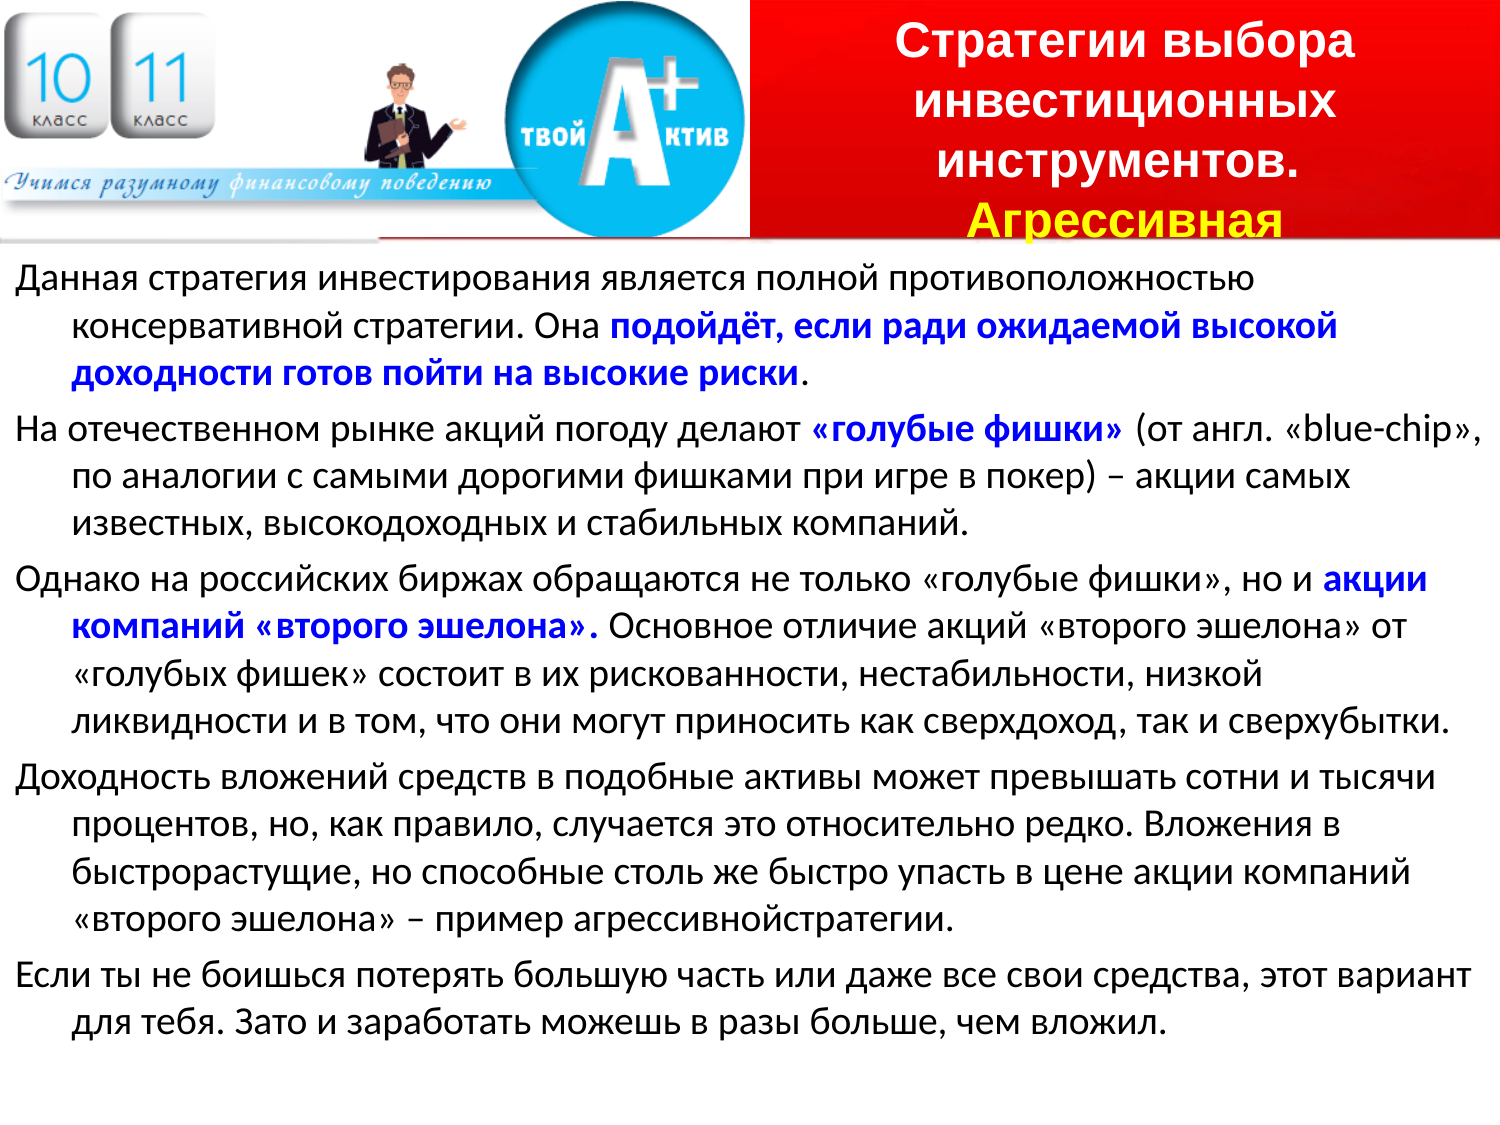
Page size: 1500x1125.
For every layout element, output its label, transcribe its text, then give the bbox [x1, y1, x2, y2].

list Данная стратегия инвестирования является полной противоположностью консервативной стратегии. Она подойдёт, если ради ожидаемой высокой доходности готов пойти на высокие риски. На отечественном рынке акций погоду делают «голубые фишки» (от англ. «blue-chip», по аналогии с самыми дорогими фишками при игре в покер) – акции самых известных, высокодоходных и стабильных компаний. Однако на российских биржах обращаются не только «голубые фишки», но и акции компаний «второго эшелона». Основное отличие акций «второго эшелона» от «голубых фишек» состоит в их рискованности, нестабильности, низкой ликвидности и в том, что они могут приносить как сверхдоход, так и сверхубытки. Доходность вложений средств в подобные активы может превышать сотни и тысячи процентов, но, как правило, случается это относительно редко. Вложения в быстрорастущие, но способные столь же быстро упасть в цене акции компаний «второго эшелона» – пример агрессивнойстратегии. Если ты не боишься потерять большую часть или даже все свои средства, этот вариант для тебя. Зато и заработать можешь в разы больше, чем вложил. [0, 243, 1500, 1125]
picture [0, 0, 751, 243]
text_box Стратегии выбора инвестиционных инструментов. Агрессивная [751, 0, 1500, 243]
